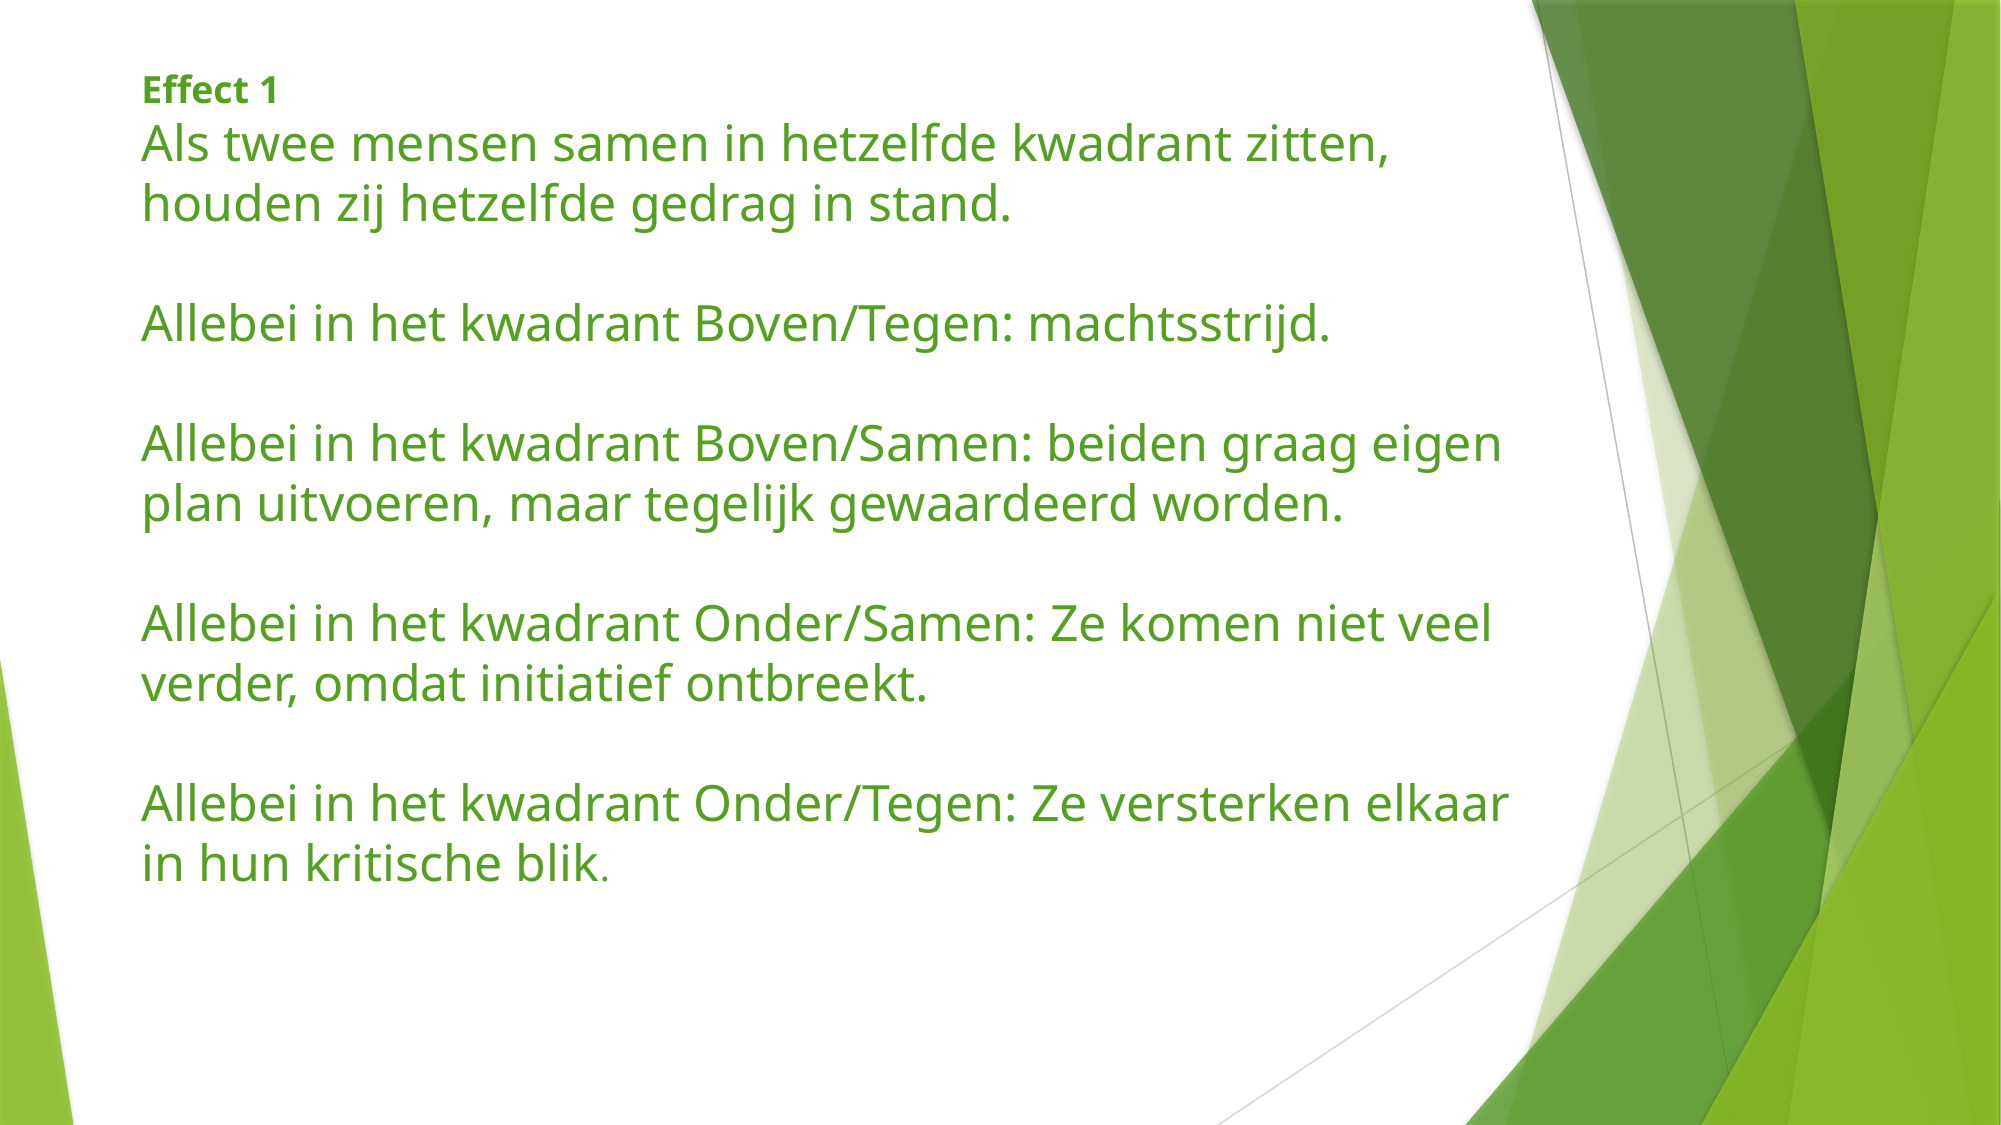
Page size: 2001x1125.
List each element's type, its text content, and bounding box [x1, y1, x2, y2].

text_box Effect 1 Als twee mensen samen in hetzelfde kwadrant zitten, houden zij hetzelfde gedrag in stand. Allebei in het kwadrant Boven/Tegen: machtsstrijd. Allebei in het kwadrant Boven/Samen: beiden graag eigen plan uitvoeren, maar tegelijk gewaardeerd worden. Allebei in het kwadrant Onder/Samen: Ze komen niet veel verder, omdat initiatief ontbreekt. Allebei in het kwadrant Onder/Tegen: Ze versterken elkaar in hun kritische blik. [126, 59, 1572, 944]
